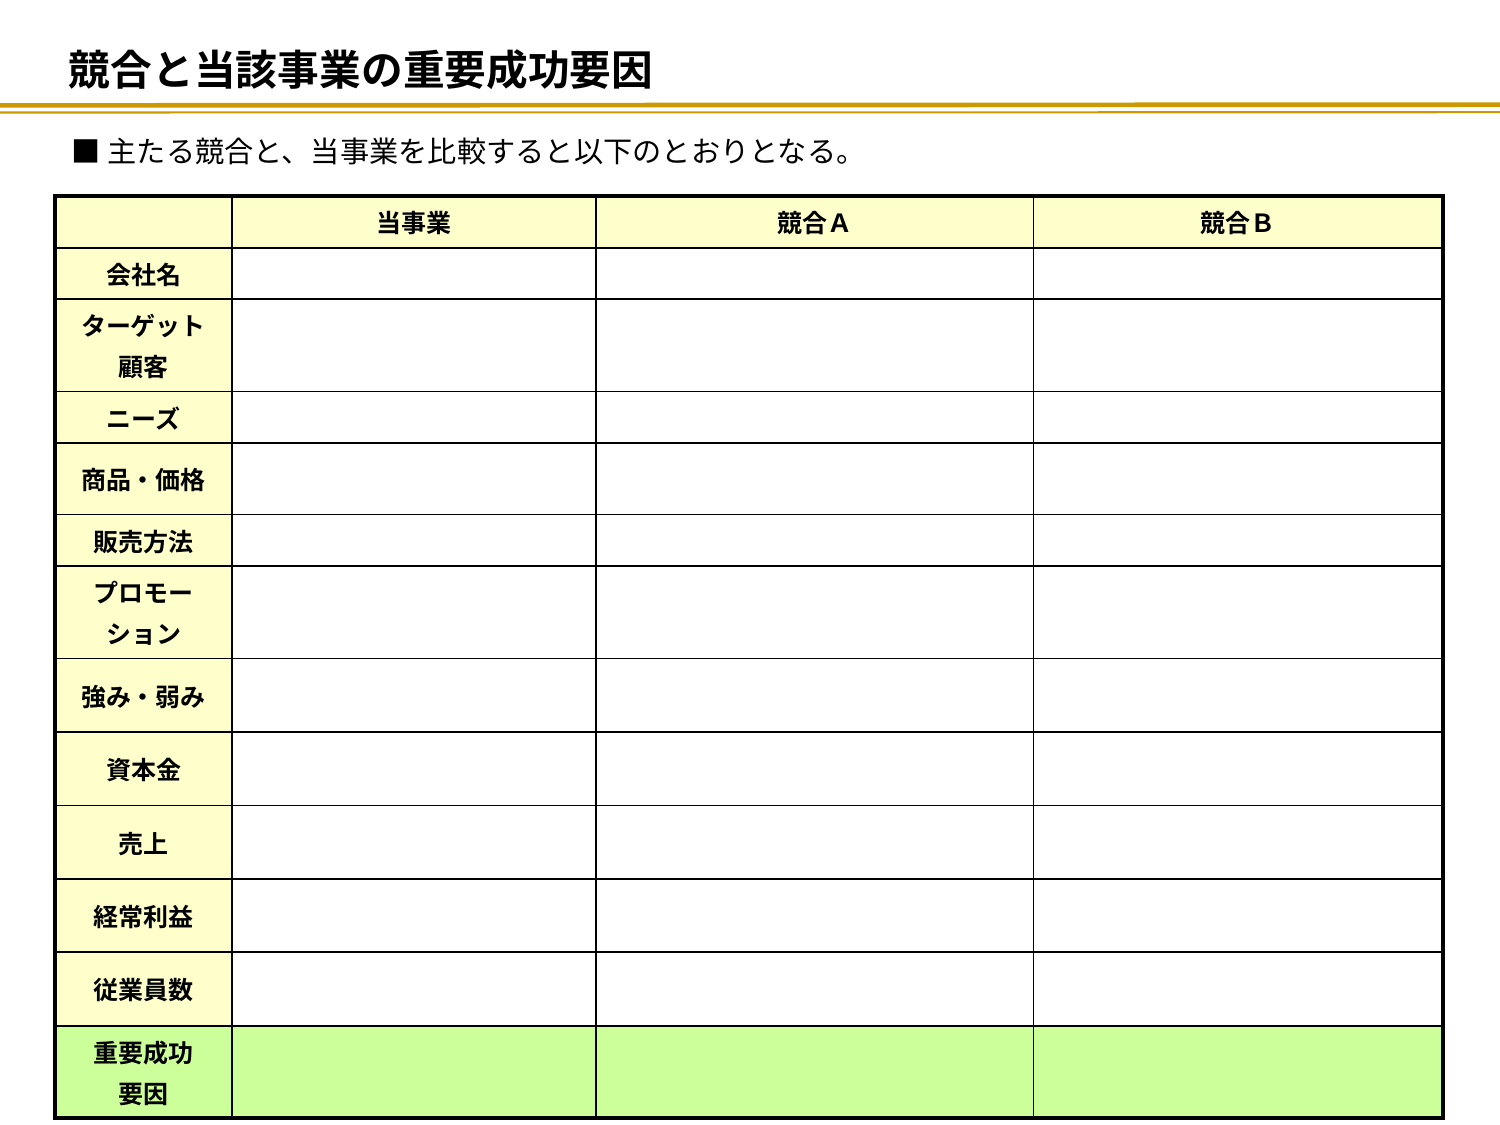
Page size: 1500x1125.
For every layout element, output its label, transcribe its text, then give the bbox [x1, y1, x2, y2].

table_cell [233, 659, 595, 731]
table_cell [597, 515, 1033, 565]
table_cell [597, 733, 1033, 805]
table_cell [233, 567, 595, 658]
list ■主たる競合と、当事業を比較すると以下のとおりとなる。 [53, 125, 1330, 194]
table_cell [233, 444, 595, 514]
table_cell [1034, 880, 1441, 951]
table_cell [597, 567, 1033, 658]
table_cell [1034, 659, 1441, 731]
table_cell プロモー ション [57, 567, 231, 658]
table_cell [1034, 953, 1441, 1025]
table_cell [597, 300, 1033, 391]
table_cell [1034, 300, 1441, 391]
table_cell [1034, 249, 1441, 298]
table_cell 売上 [57, 806, 231, 878]
table_cell [1034, 444, 1441, 514]
table_cell [597, 1027, 1033, 1116]
table_cell [1034, 392, 1441, 442]
table_cell 会社名 [57, 249, 231, 298]
table_cell ニーズ [57, 392, 231, 442]
table_cell 従業員数 [57, 953, 231, 1025]
table_cell [597, 806, 1033, 878]
table_cell 販売方法 [57, 515, 231, 565]
table_cell [233, 806, 595, 878]
table_cell 資本金 [57, 733, 231, 805]
table_cell [597, 249, 1033, 298]
table_cell [597, 659, 1033, 731]
table_cell 強み・弱み [57, 659, 231, 731]
table_cell [233, 733, 595, 805]
table_cell [233, 392, 595, 442]
table_cell ターゲット 顧客 [57, 300, 231, 391]
table_cell [597, 444, 1033, 514]
table_cell [1034, 806, 1441, 878]
table_cell 重要成功 要因 [57, 1027, 231, 1116]
table_header 競合Ａ [597, 198, 1033, 247]
slide_number -11- [593, 1120, 907, 1125]
table_cell 商品・価格 [57, 444, 231, 514]
title 競合と当該事業の重要成功要因 [53, 12, 1330, 125]
table_cell [233, 953, 595, 1025]
table_cell [233, 1027, 595, 1116]
table_cell [1034, 1027, 1441, 1116]
table_header [57, 198, 231, 247]
table_cell 経常利益 [57, 880, 231, 951]
table_cell [597, 880, 1033, 951]
table_header 当事業 [233, 198, 595, 247]
table_cell [233, 249, 595, 298]
table_cell [597, 392, 1033, 442]
table_cell [233, 880, 595, 951]
table_cell [1034, 733, 1441, 805]
table_cell [233, 515, 595, 565]
table_cell [597, 953, 1033, 1025]
table_header 競合Ｂ [1034, 198, 1441, 247]
table_cell [233, 300, 595, 391]
table_cell [1034, 515, 1441, 565]
table_cell [1034, 567, 1441, 658]
